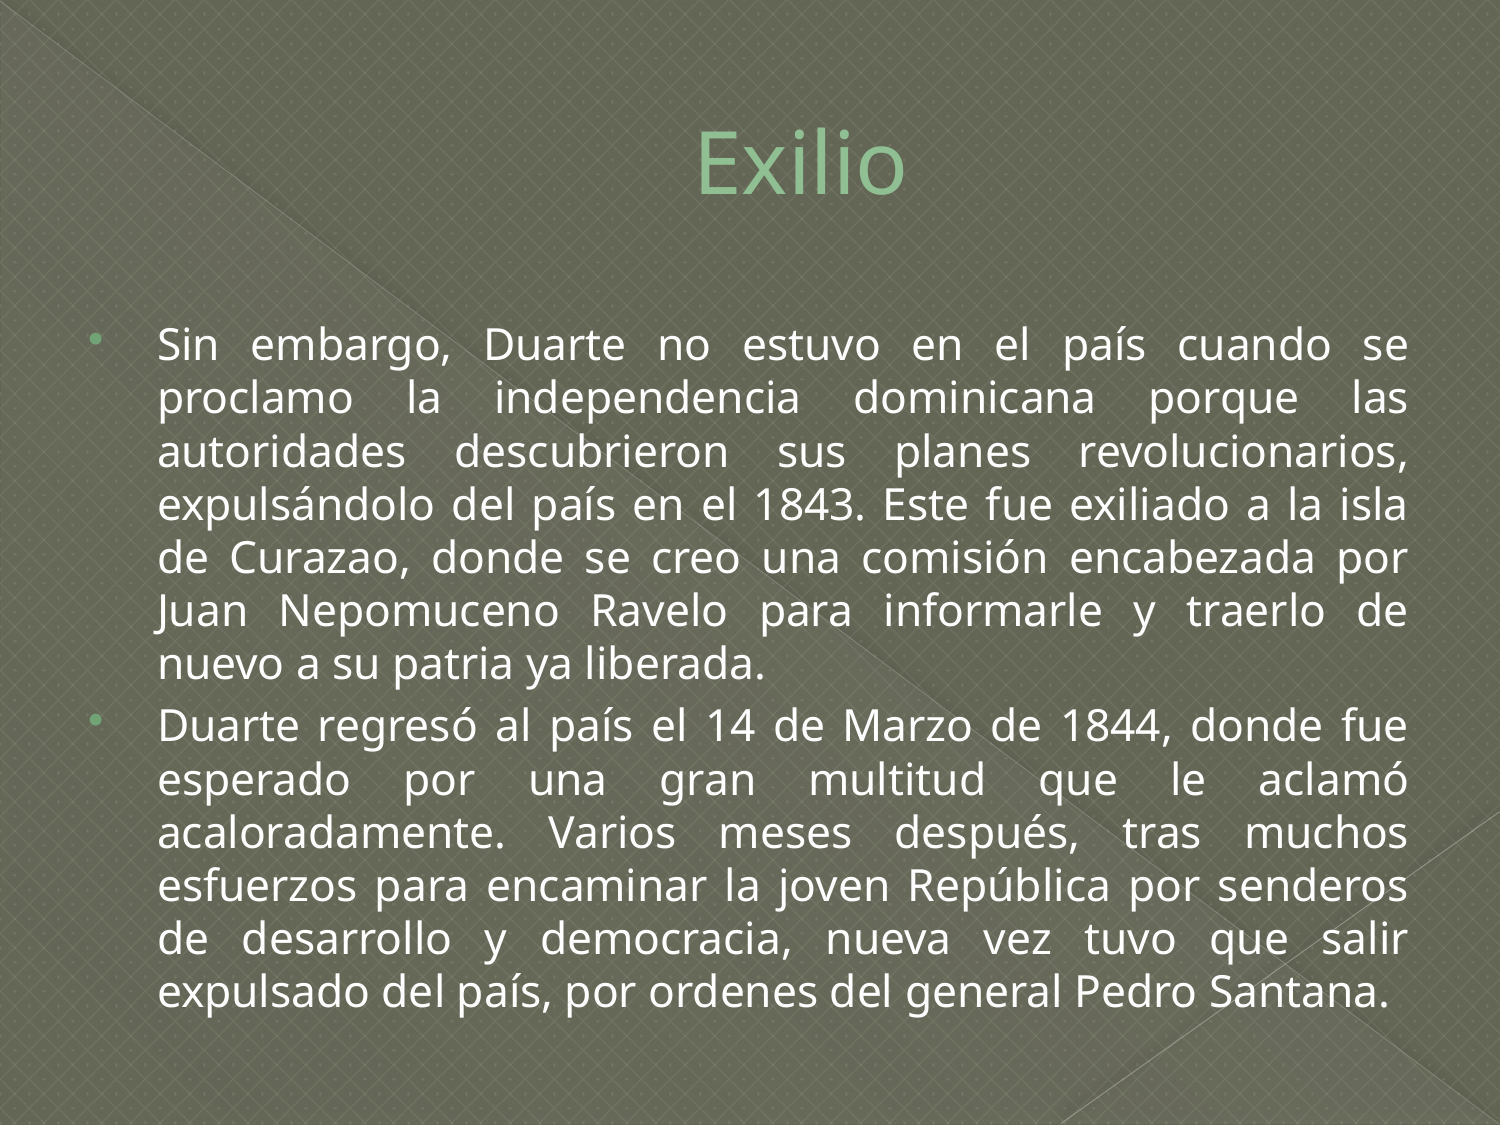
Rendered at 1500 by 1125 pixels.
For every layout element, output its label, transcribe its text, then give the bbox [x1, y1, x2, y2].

title Exilio [75, 93, 1425, 225]
list Sin embargo, Duarte no estuvo en el país cuando se proclamo la independencia dominicana porque las autoridades descubrieron sus planes revolucionarios, expulsándolo del país en el 1843. Este fue exiliado a la isla de Curazao, donde se creo una comisión encabezada por Juan Nepomuceno Ravelo para informarle y traerlo de nuevo a su patria ya liberada. Duarte regresó al país el 14 de Marzo de 1844, donde fue esperado por una gran multitud que le aclamó acaloradamente. Varios meses después, tras muchos esfuerzos para encaminar la joven República por senderos de desarrollo y democracia, nueva vez tuvo que salir expulsado del país, por ordenes del general Pedro Santana. [75, 308, 1425, 1059]
